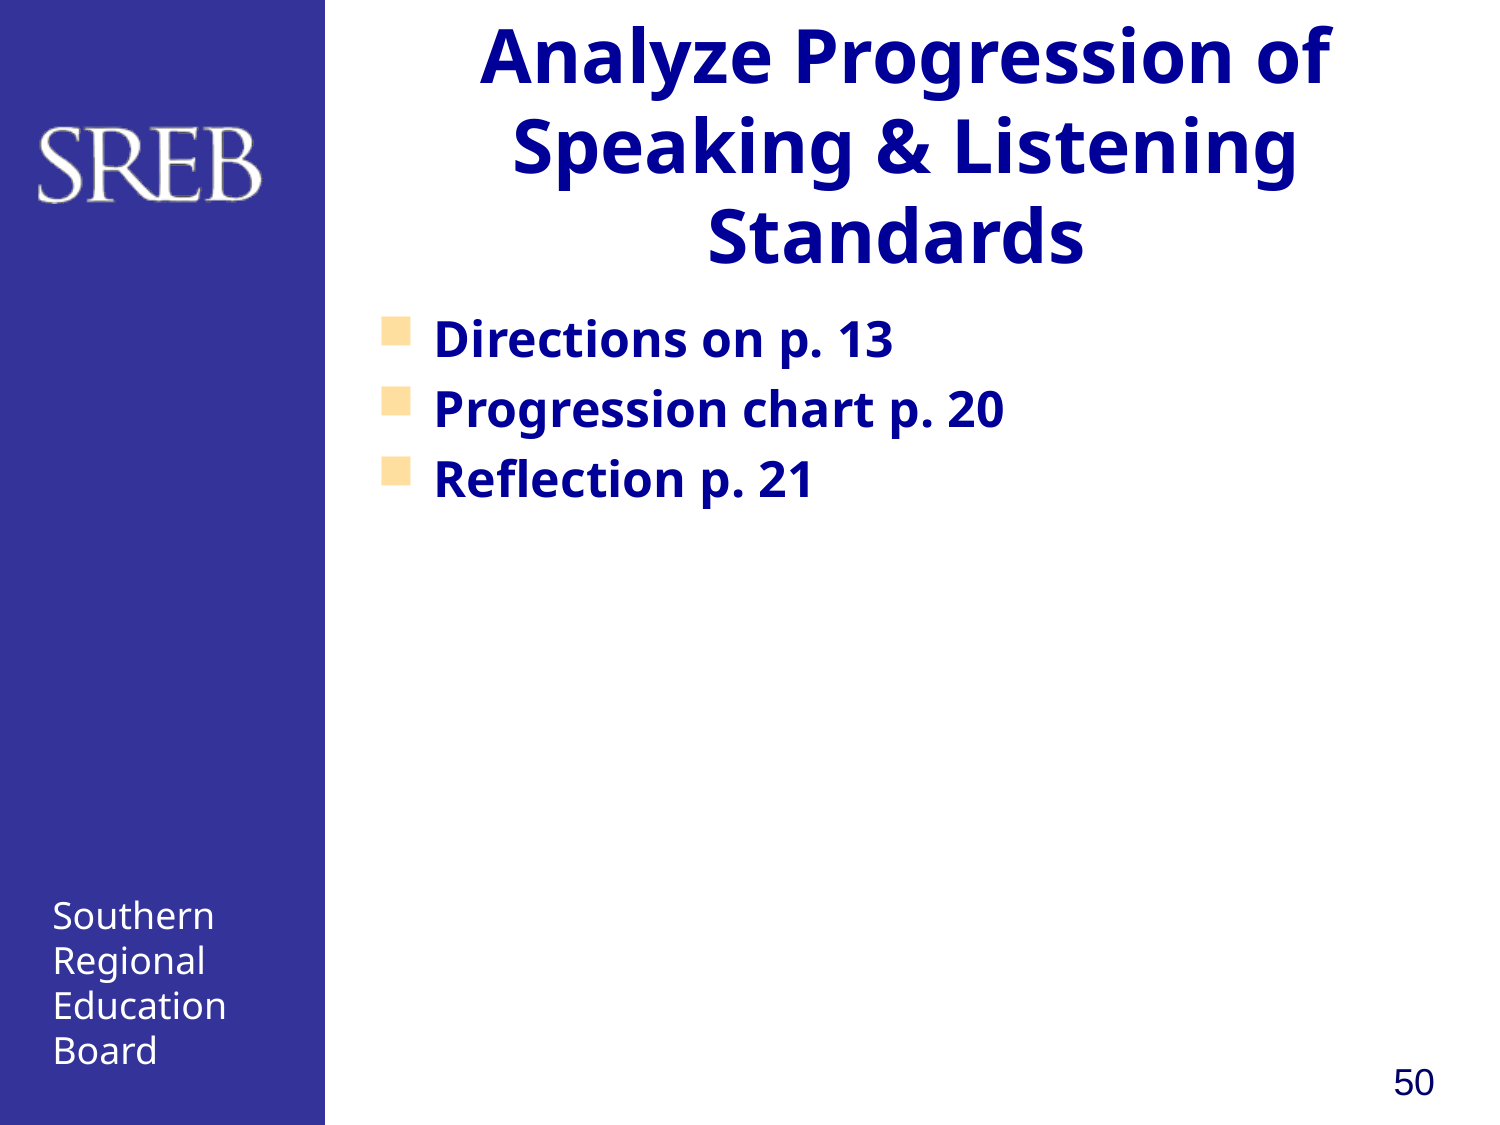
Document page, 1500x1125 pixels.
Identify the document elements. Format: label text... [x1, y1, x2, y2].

slide_number 50 [1124, 1049, 1451, 1125]
list Directions on p. 13 Progression chart p. 20 Reflection p. 21 [362, 299, 1451, 1026]
title Analyze Progression of Speaking & Listening Standards [362, 49, 1451, 238]
picture [37, 124, 263, 204]
